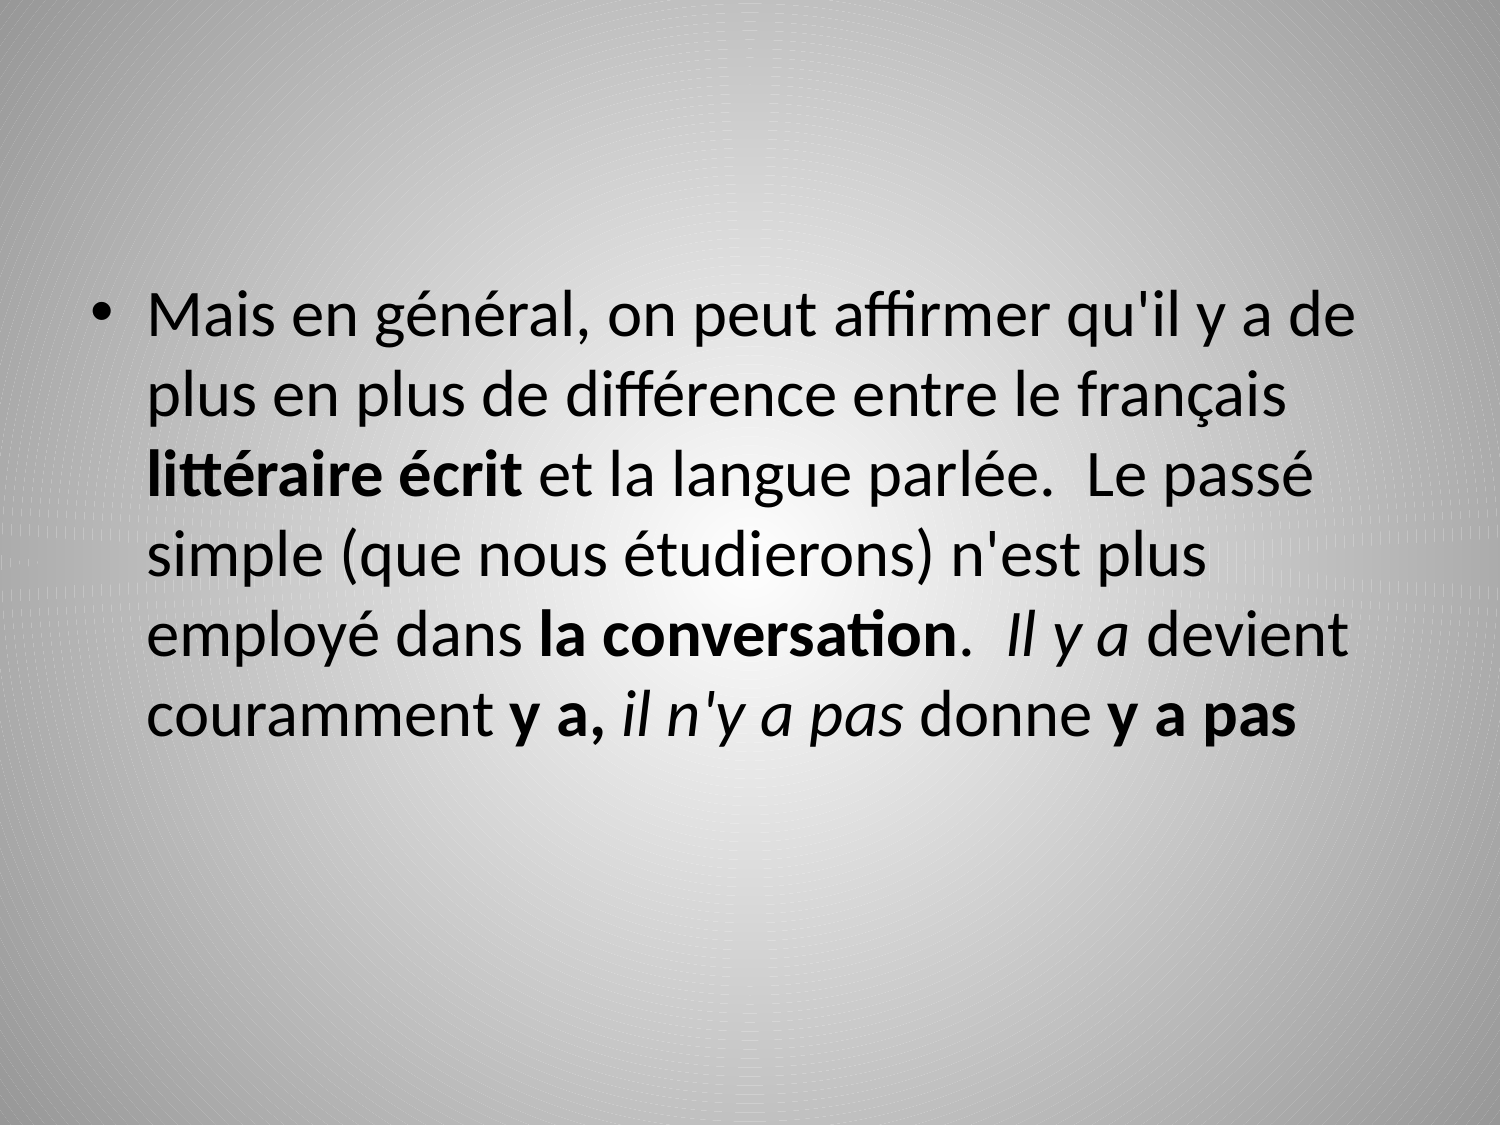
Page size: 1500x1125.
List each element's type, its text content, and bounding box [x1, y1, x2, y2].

list Mais en général, on peut affirmer qu'il y a de plus en plus de différence entre le français littéraire écrit et la langue parlée. Le passé simple (que nous étudierons) n'est plus employé dans la conversation. Il y a devient couramment y a, il n'y a pas donne y a pas [75, 262, 1425, 1005]
